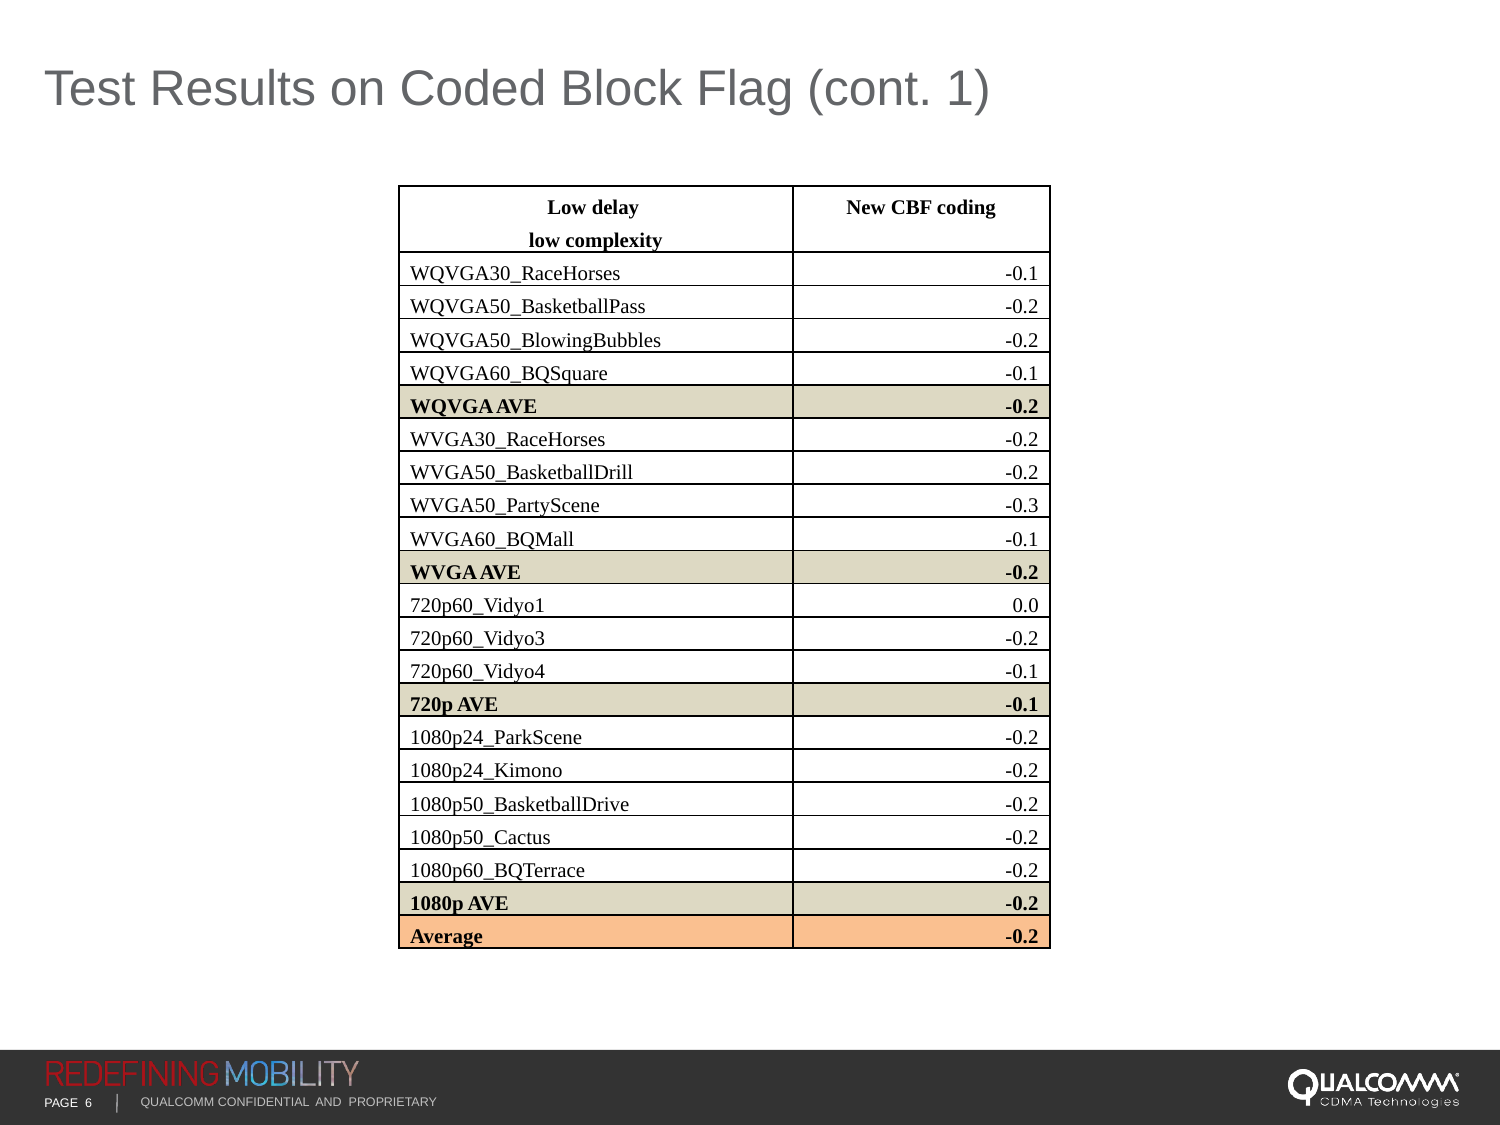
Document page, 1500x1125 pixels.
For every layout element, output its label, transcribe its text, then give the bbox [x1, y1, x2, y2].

table_cell -0.2 [794, 783, 1049, 815]
table_cell -0.2 [794, 816, 1049, 848]
table_cell 1080p24_ParkScene [400, 717, 792, 748]
picture [31, 1049, 369, 1098]
table_header Low delay [400, 187, 792, 219]
table_cell -0.2 [794, 319, 1049, 351]
table_cell 1080p50_BasketballDrive [400, 783, 792, 815]
table_cell -0.1 [794, 651, 1049, 682]
table_cell WVGA60_BQMall [400, 518, 792, 550]
table_cell [794, 219, 1049, 251]
table_cell WQVGA50_BlowingBubbles [400, 319, 792, 351]
table_cell -0.2 [794, 419, 1049, 450]
table_cell Average [400, 916, 792, 947]
table_cell -0.1 [794, 684, 1049, 715]
table_cell 0.0 [794, 584, 1049, 616]
table_cell -0.2 [794, 916, 1049, 947]
table_cell WVGA AVE [400, 551, 792, 583]
table_cell -0.3 [794, 485, 1049, 516]
table_cell WQVGA60_BQSquare [400, 353, 792, 384]
table_cell -0.2 [794, 618, 1049, 649]
table_cell -0.2 [794, 717, 1049, 748]
table_cell -0.2 [794, 386, 1049, 417]
table_cell -0.1 [794, 353, 1049, 384]
table_cell -0.1 [794, 253, 1049, 285]
table_cell 720p60_Vidyo3 [400, 618, 792, 649]
table_cell WQVGA50_BasketballPass [400, 286, 792, 318]
table_cell -0.2 [794, 883, 1049, 914]
table_cell WVGA50_BasketballDrill [400, 452, 792, 483]
table_cell low complexity [400, 219, 792, 251]
table_cell 1080p24_Kimono [400, 750, 792, 781]
table_cell 720p60_Vidyo4 [400, 651, 792, 682]
table_cell 720p AVE [400, 684, 792, 715]
table_cell -0.2 [794, 551, 1049, 583]
table_cell 720p60_Vidyo1 [400, 584, 792, 616]
table_cell -0.2 [794, 286, 1049, 318]
table_cell 1080p50_Cactus [400, 816, 792, 848]
table_cell WQVGA30_RaceHorses [400, 253, 792, 285]
table_cell -0.1 [794, 518, 1049, 550]
table_cell -0.2 [794, 850, 1049, 881]
table_cell -0.2 [794, 452, 1049, 483]
table_header New CBF coding [794, 187, 1049, 219]
table_cell WVGA50_PartyScene [400, 485, 792, 516]
table_cell -0.2 [794, 750, 1049, 781]
table_cell WVGA30_RaceHorses [400, 419, 792, 450]
table_cell 1080p60_BQTerrace [400, 850, 792, 881]
table_cell WQVGA AVE [400, 386, 792, 417]
table_cell 1080p AVE [400, 883, 792, 914]
picture [1278, 1058, 1478, 1114]
title Test Results on Coded Block Flag (cont. 1) [28, 44, 1462, 138]
